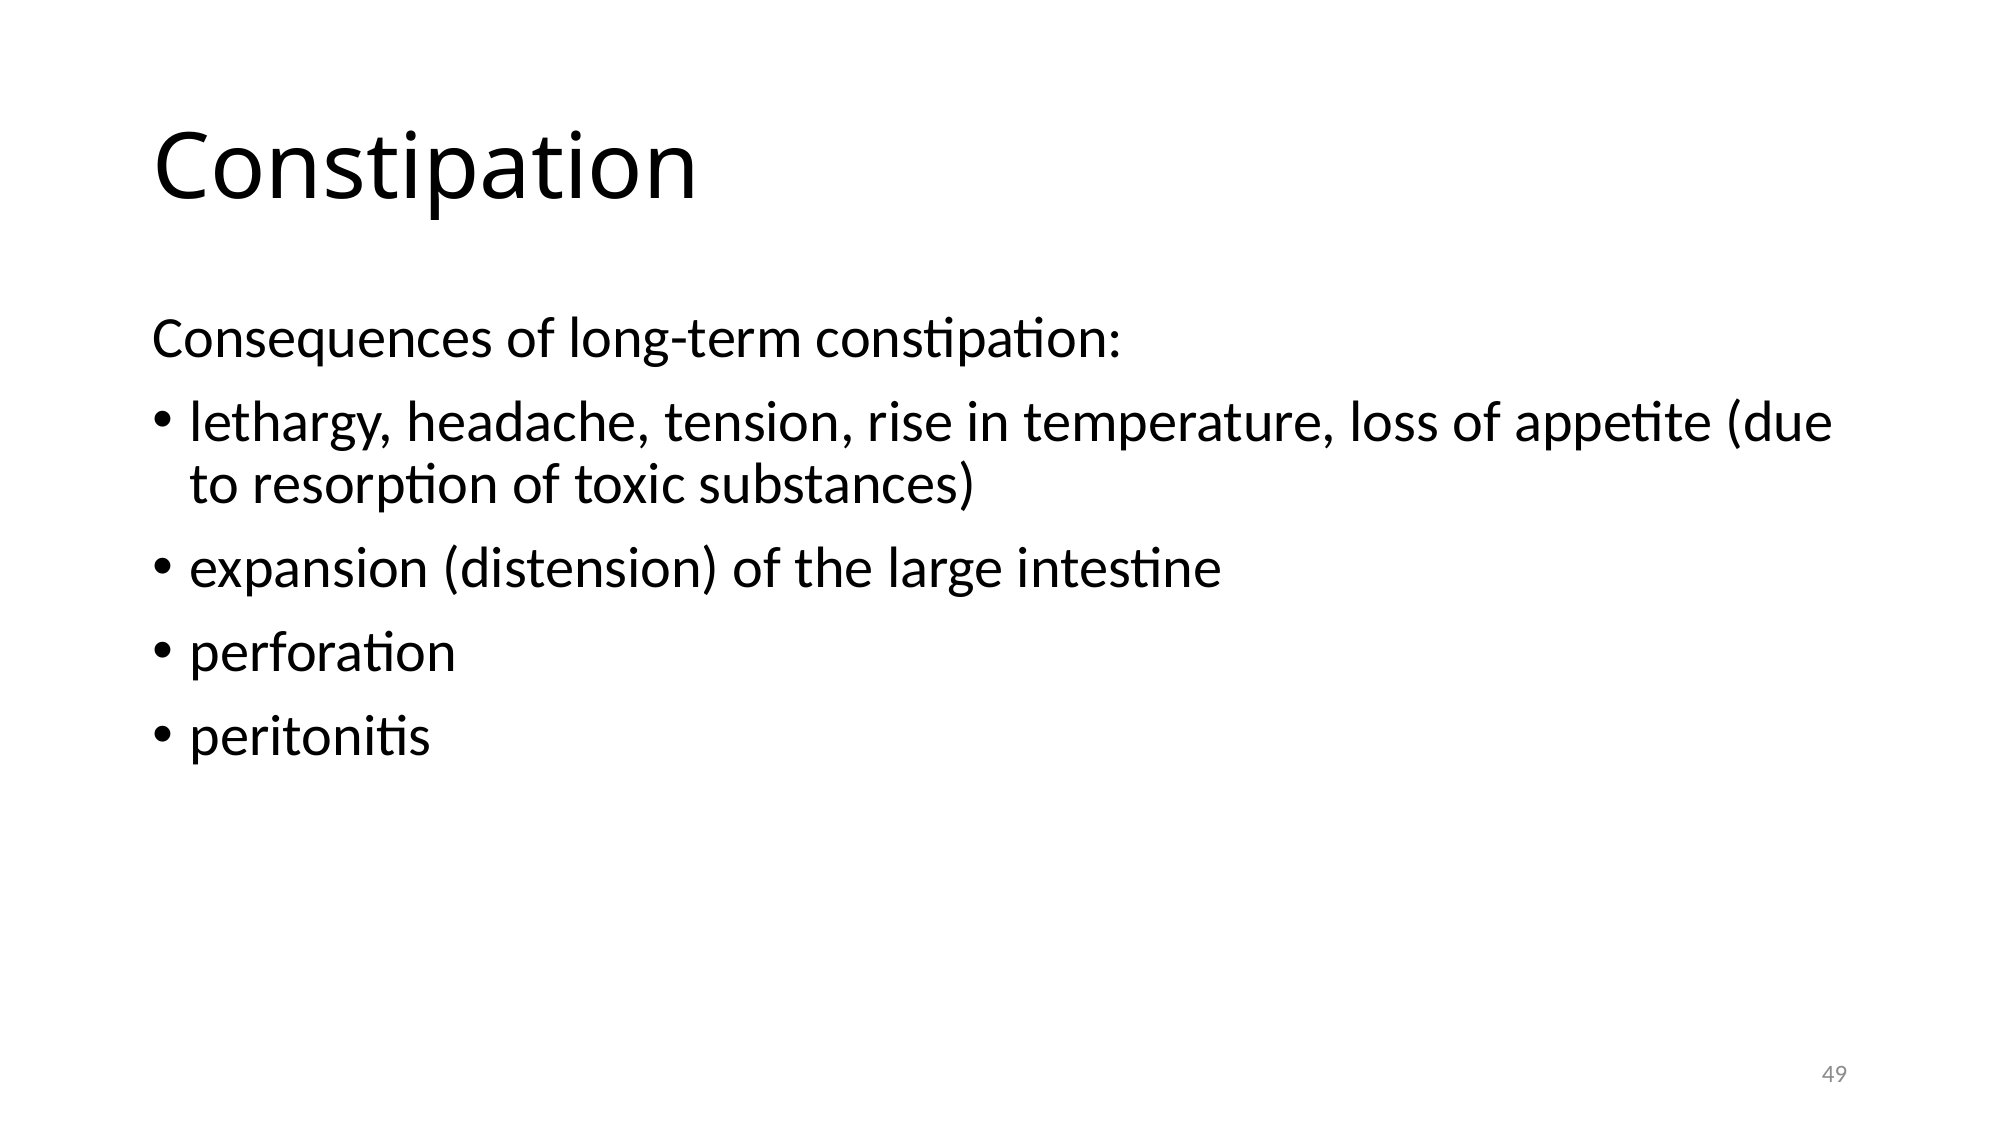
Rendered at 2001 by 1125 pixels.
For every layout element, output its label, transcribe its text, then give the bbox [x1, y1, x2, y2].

slide_number 49 [1412, 1042, 1863, 1103]
list Consequences of long-term constipation: lethargy, headache, tension, rise in temperature, loss of appetite (due to resorption of toxic substances) expansion (distension) of the large intestine perforation peritonitis [137, 299, 1863, 1014]
title Constipation [137, 59, 1863, 278]
